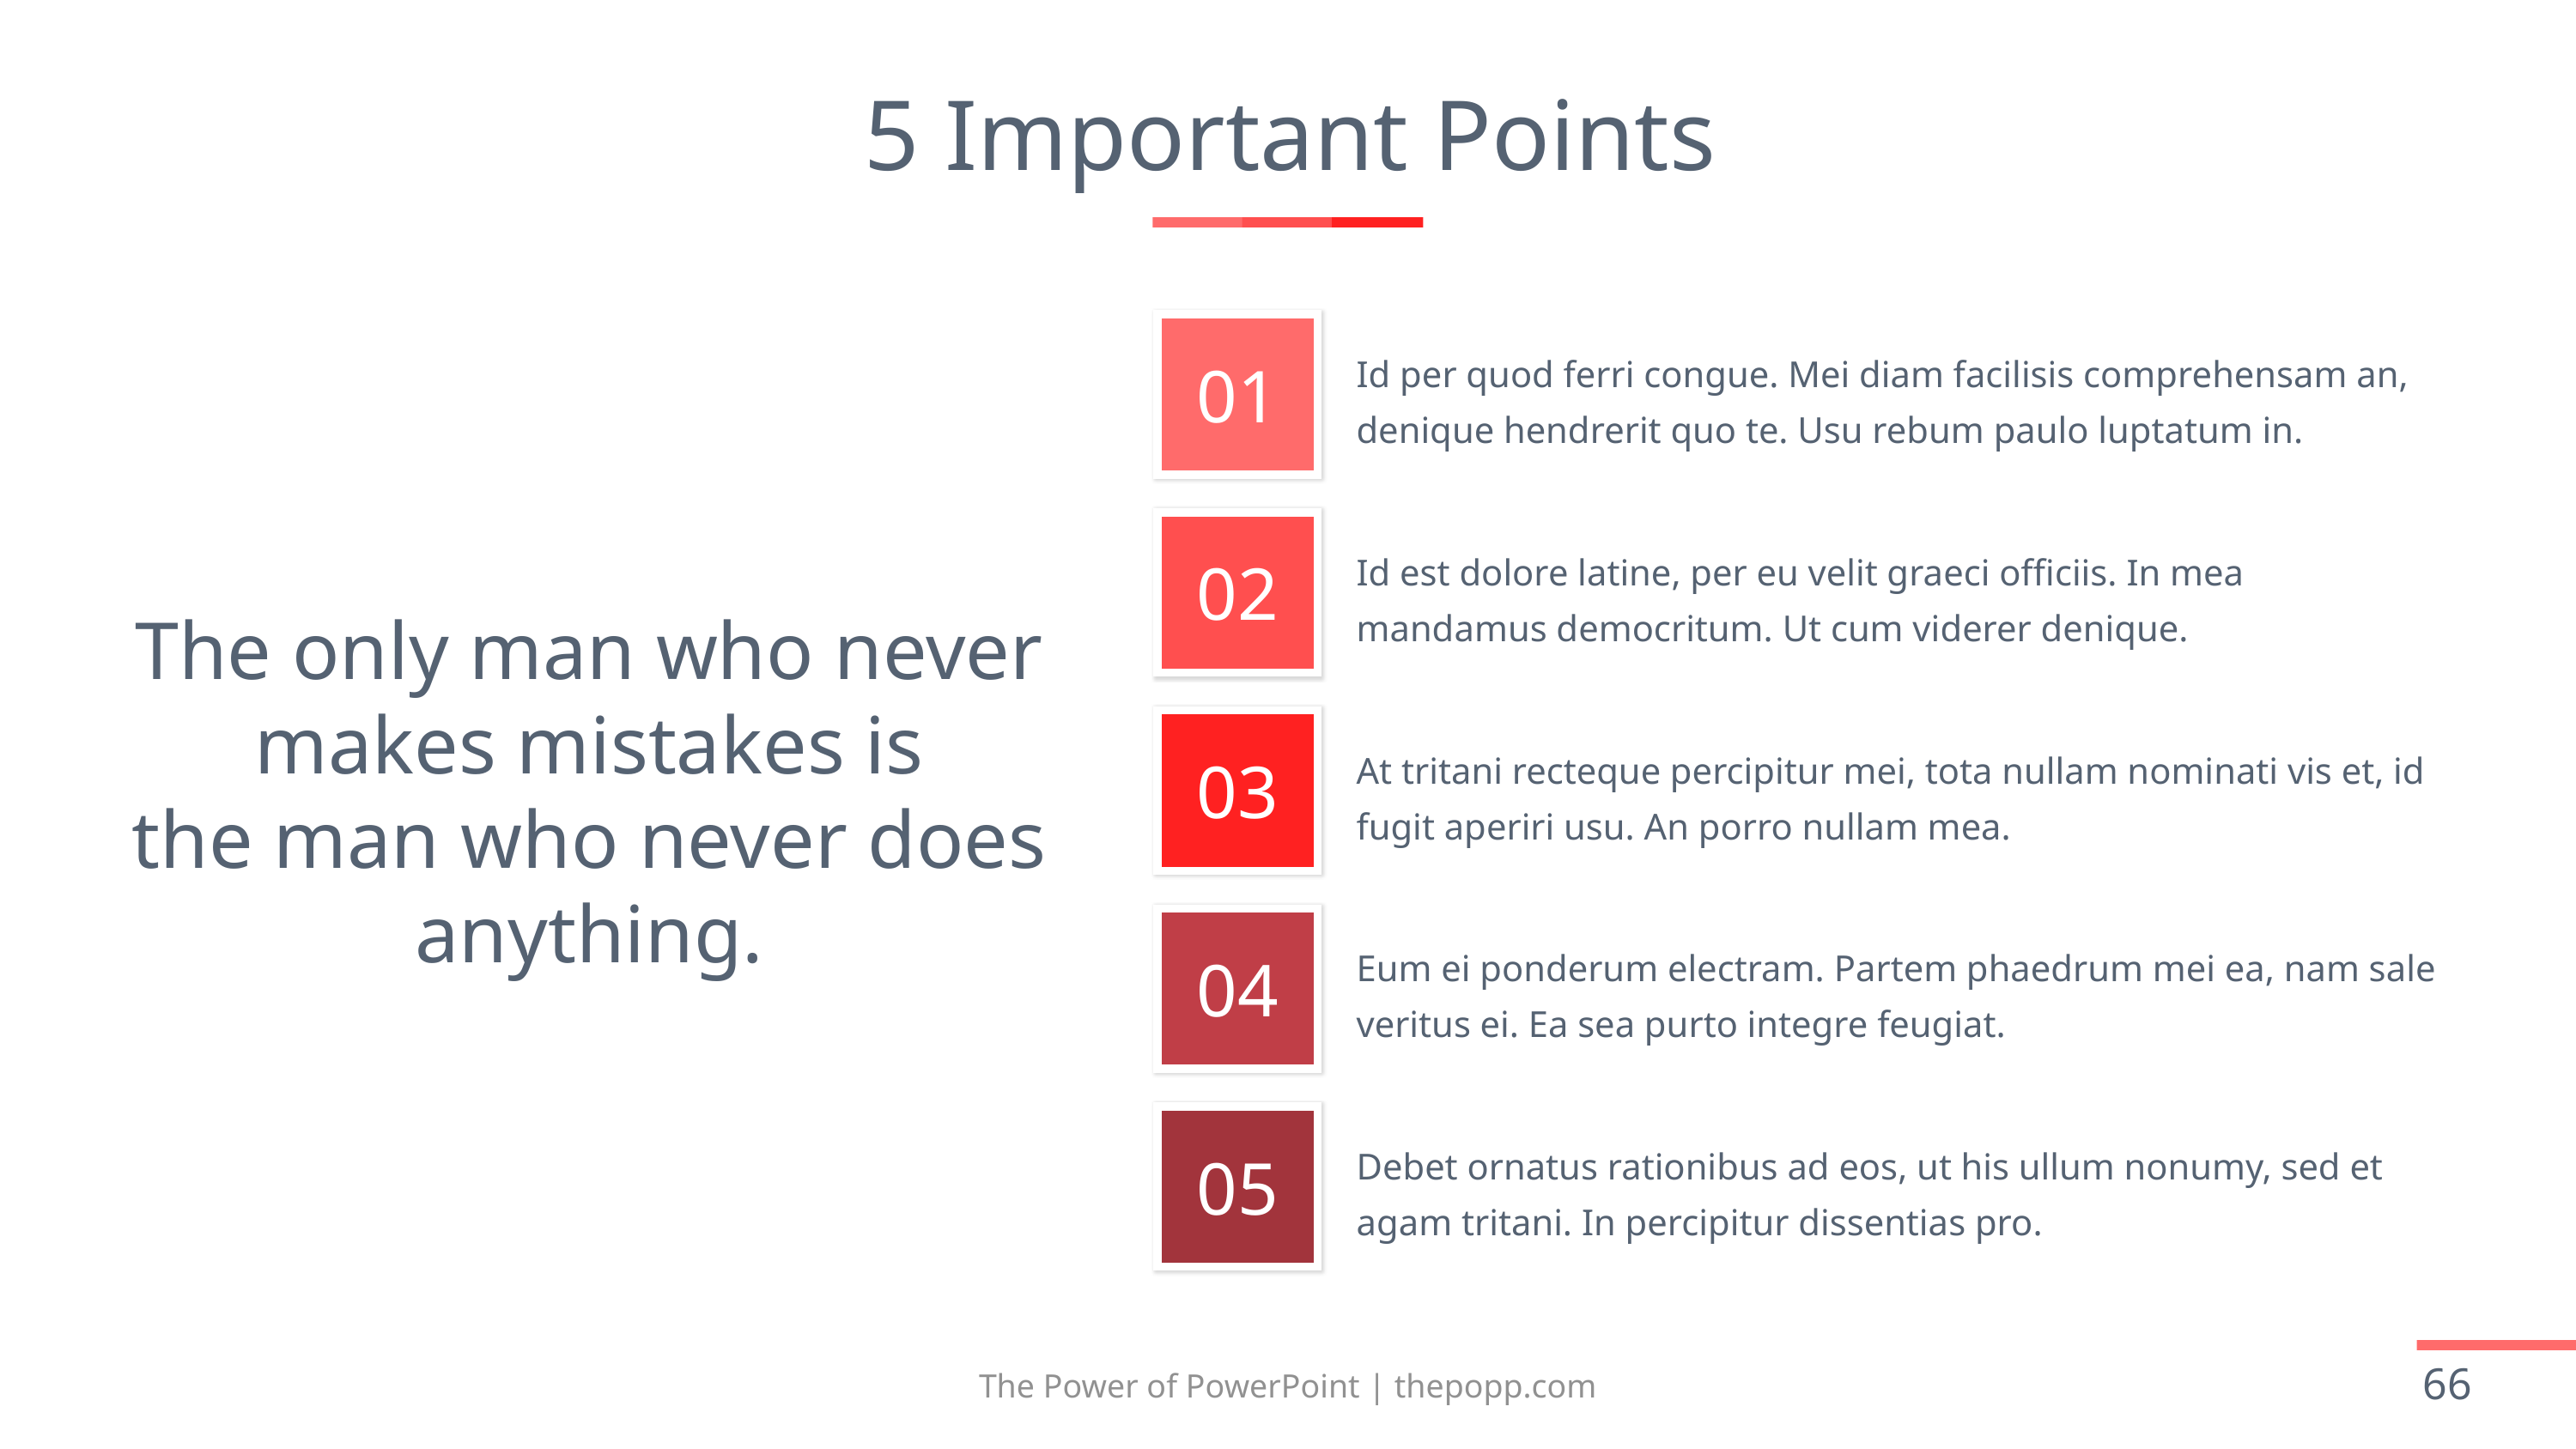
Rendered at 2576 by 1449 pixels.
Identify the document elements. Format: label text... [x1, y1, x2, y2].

slide_number 66 [2409, 1351, 2576, 1421]
list Id per quod ferri congue. Mei diam facilisis comprehensam an, denique hendrerit quo te. Usu rebum paulo luptatum in. [1343, 315, 2451, 475]
list At tritani recteque percipitur mei, tota nullam nominati vis et, id fugit aperiri usu. An porro nullam mea. [1343, 711, 2451, 871]
list The only man who never makes mistakes is the man who never does anything. [113, 312, 1066, 1267]
list Id est dolore latine, per eu velit graeci officiis. In mea mandamus democritum. Ut cum viderer denique. [1343, 512, 2451, 673]
title 5 Important Points [69, 49, 2512, 230]
footer The Power of PowerPoint | thepopp.com [853, 1349, 1723, 1427]
list Debet ornatus rationibus ad eos, ut his ullum nonumy, sed et agam tritani. In percipitur dissentias pro. [1343, 1107, 2451, 1267]
list Eum ei ponderum electram. Partem phaedrum mei ea, nam sale veritus ei. Ea sea purto integre feugiat. [1343, 909, 2451, 1069]
